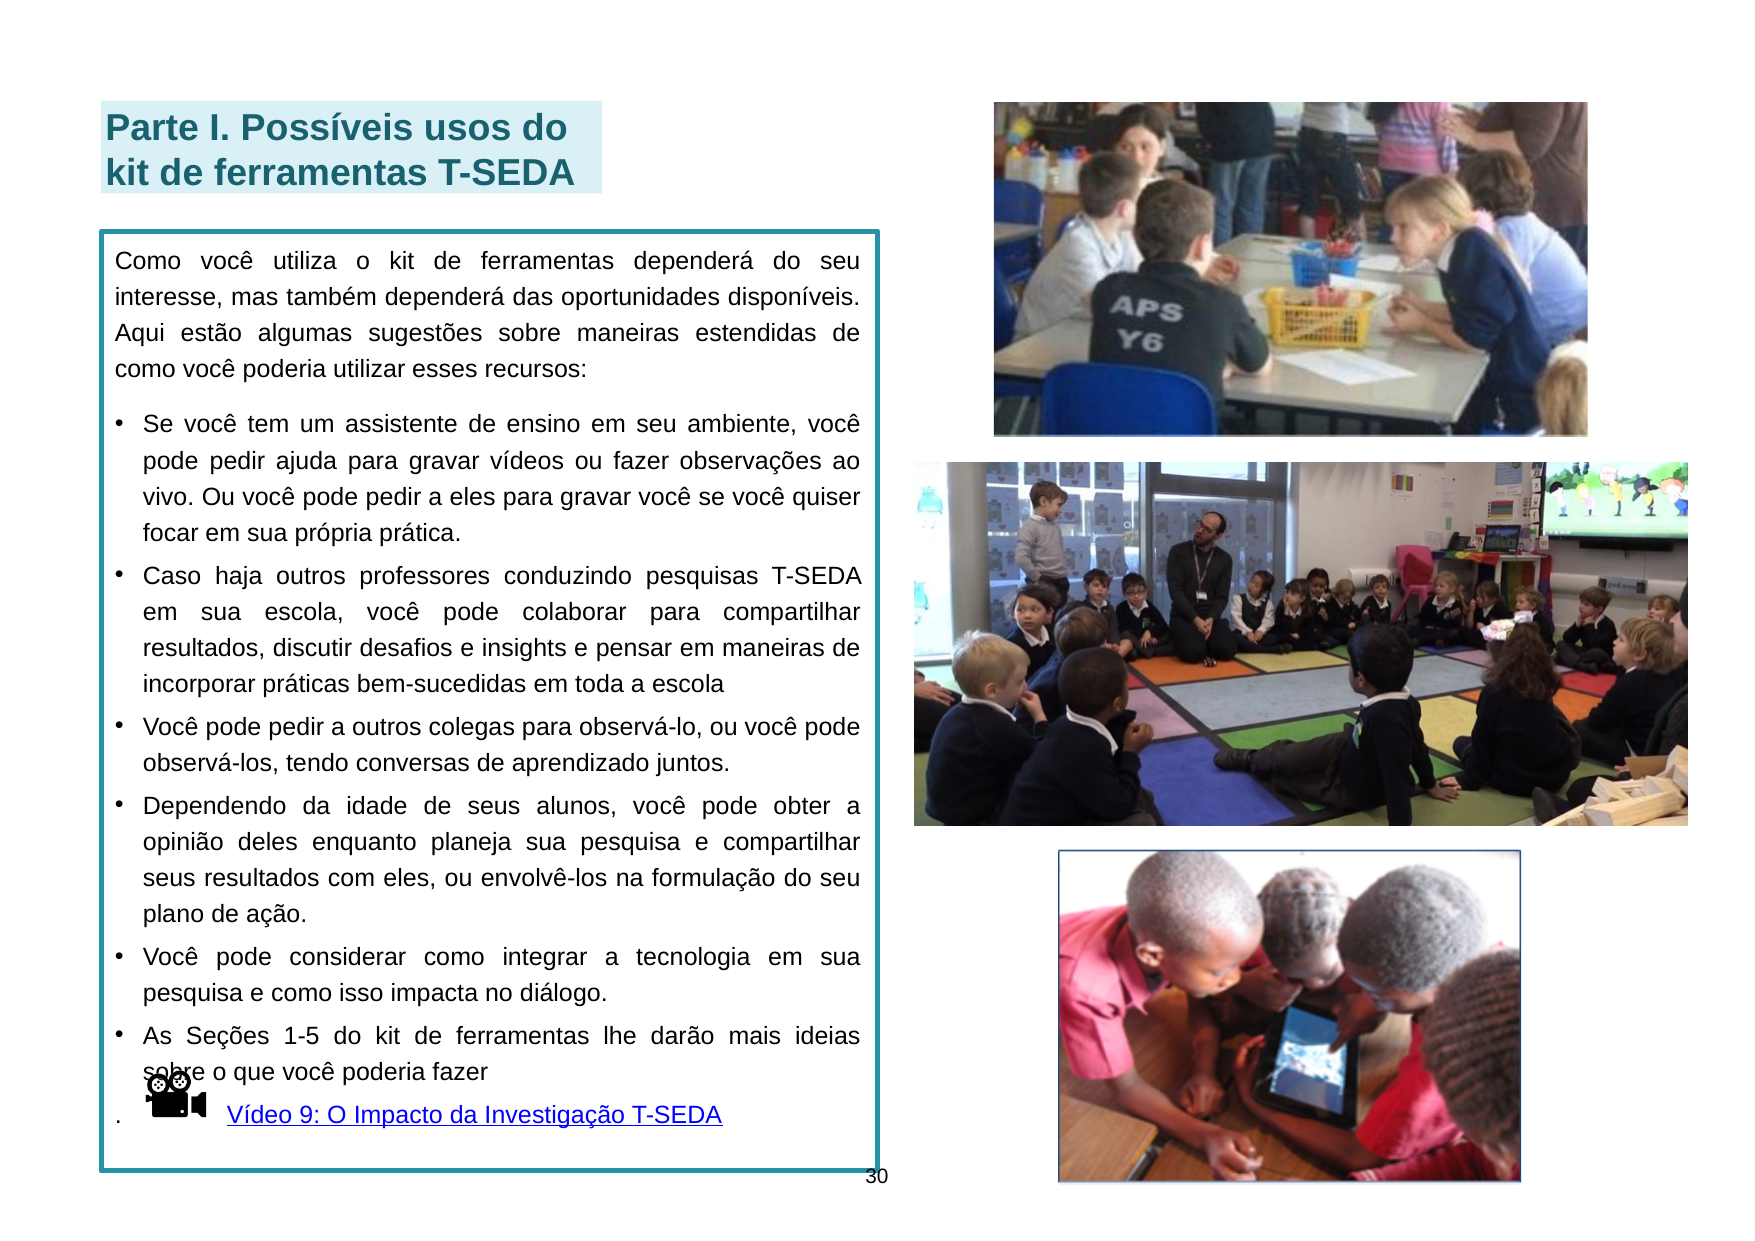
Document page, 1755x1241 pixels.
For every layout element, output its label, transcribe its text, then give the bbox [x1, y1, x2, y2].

text_box [914, 462, 1688, 826]
text_box 30 [863, 1162, 891, 1188]
text_box [139, 1057, 212, 1130]
text_box [993, 102, 1588, 437]
text_box Parte I. Possíveis usos do kit de ferramentas T-SEDA [101, 100, 603, 194]
text_box [1058, 848, 1522, 1185]
text_box Como você utiliza o kit de ferramentas dependerá do seu interesse, mas também dependerá das oportunidades disponíveis. Aqui estão algumas sugestões sobre maneiras estendidas de como você poderia utilizar esses recursos: Se você tem um assistente de ensino em seu ambiente, você pode pedir ajuda para gravar vídeos ou fazer observações ao vivo. Ou você pode pedir a eles para gravar você se você quiser focar em sua própria prática. Caso haja outros professores conduzindo pesquisas T-SEDA em sua escola, você pode colaborar para compartilhar resultados, discutir desafios e insights e pensar em maneiras de incorporar práticas bem-sucedidas em toda a escola Você pode pedir a outros colegas para observá-lo, ou você pode observá-los, tendo conversas de aprendizado juntos. Dependendo da idade de seus alunos, você pode obter a opinião deles enquanto planeja sua pesquisa e compartilhar seus resultados com eles, ou envolvê-los na formulação do seu plano de ação. Você pode considerar como integrar a tecnologia em sua pesquisa e como isso impacta no diálogo. As Seções 1-5 do kit de ferramentas lhe darão mais ideias sobre o que você poderia fazer . Vídeo 9: O Impacto da Investigação T-SEDA [101, 231, 878, 1171]
